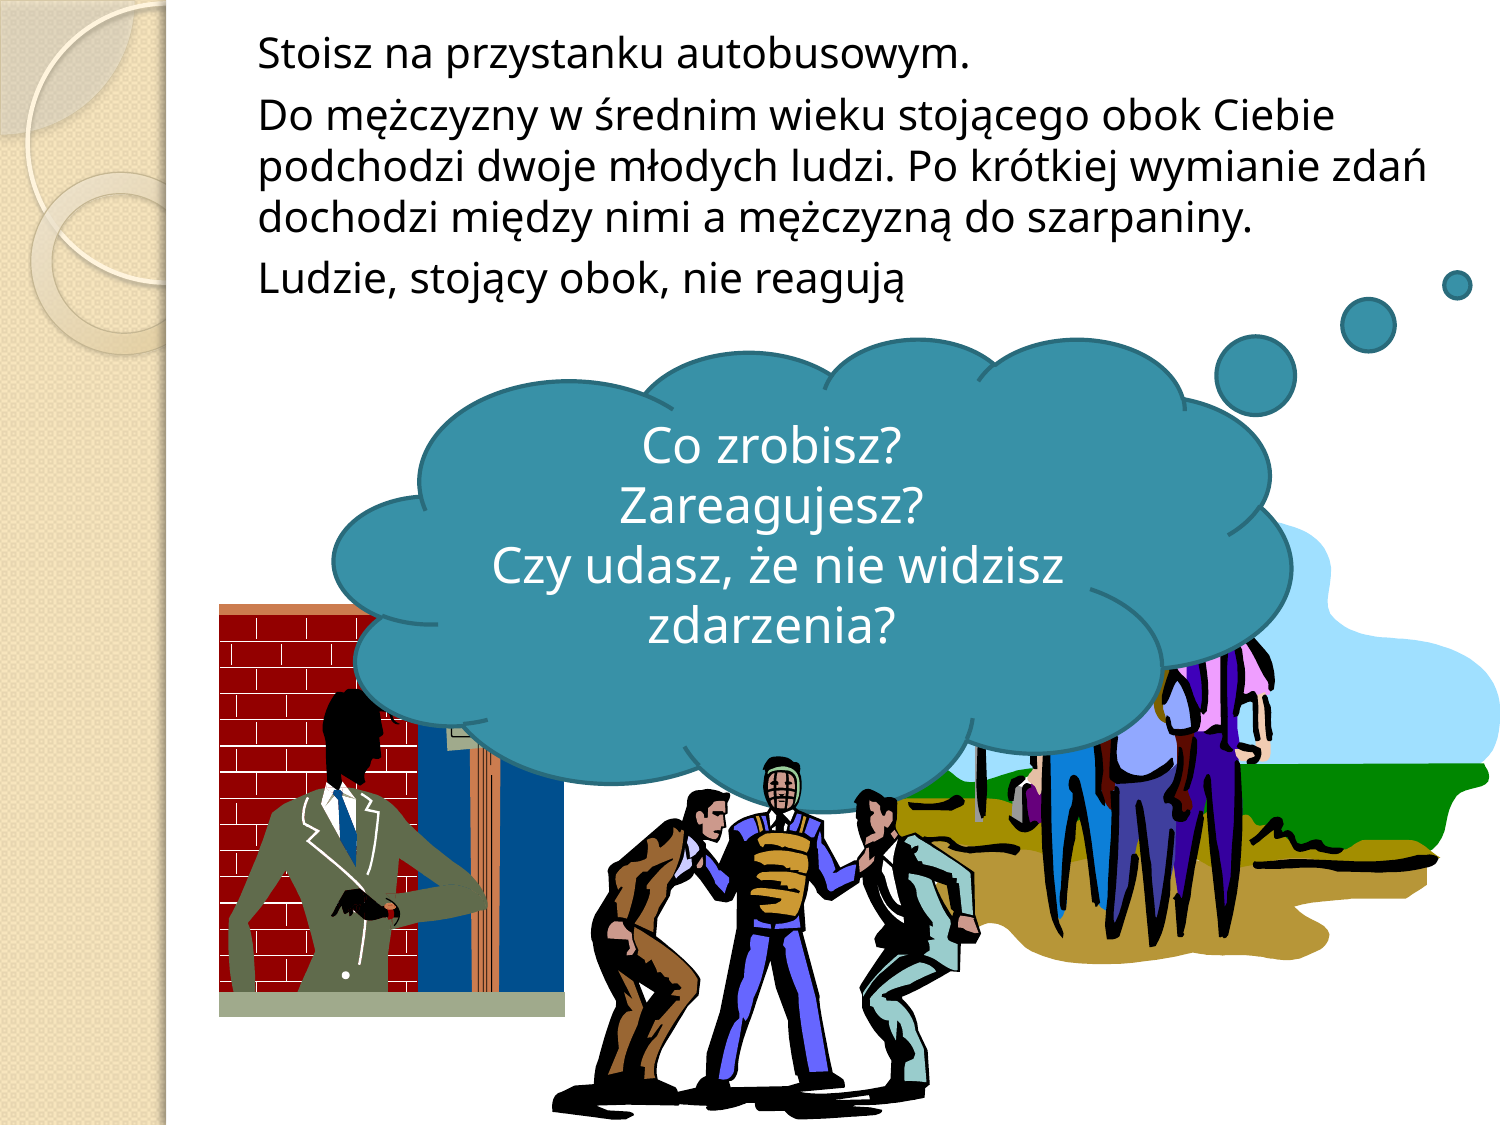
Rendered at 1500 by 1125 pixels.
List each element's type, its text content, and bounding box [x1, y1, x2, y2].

text_box Co zrobisz? Zareagujesz? Czy udasz, że nie widzisz zdarzenia? [1214, 334, 1298, 418]
list Stoisz na przystanku autobusowym. Do mężczyzny w średnim wieku stojącego obok Ciebie podchodzi dwoje młodych ludzi. Po krótkiej wymianie zdań dochodzi między nimi a mężczyzną do szarpaniny. Ludzie, stojący obok, nie reagują [230, 19, 1461, 374]
text_box Co zrobisz? Zareagujesz? Czy udasz, że nie widzisz zdarzenia? [1340, 296, 1397, 354]
picture [218, 513, 1500, 1121]
text_box Co zrobisz? Zareagujesz? Czy udasz, że nie widzisz zdarzenia? [331, 337, 1273, 750]
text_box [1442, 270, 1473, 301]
